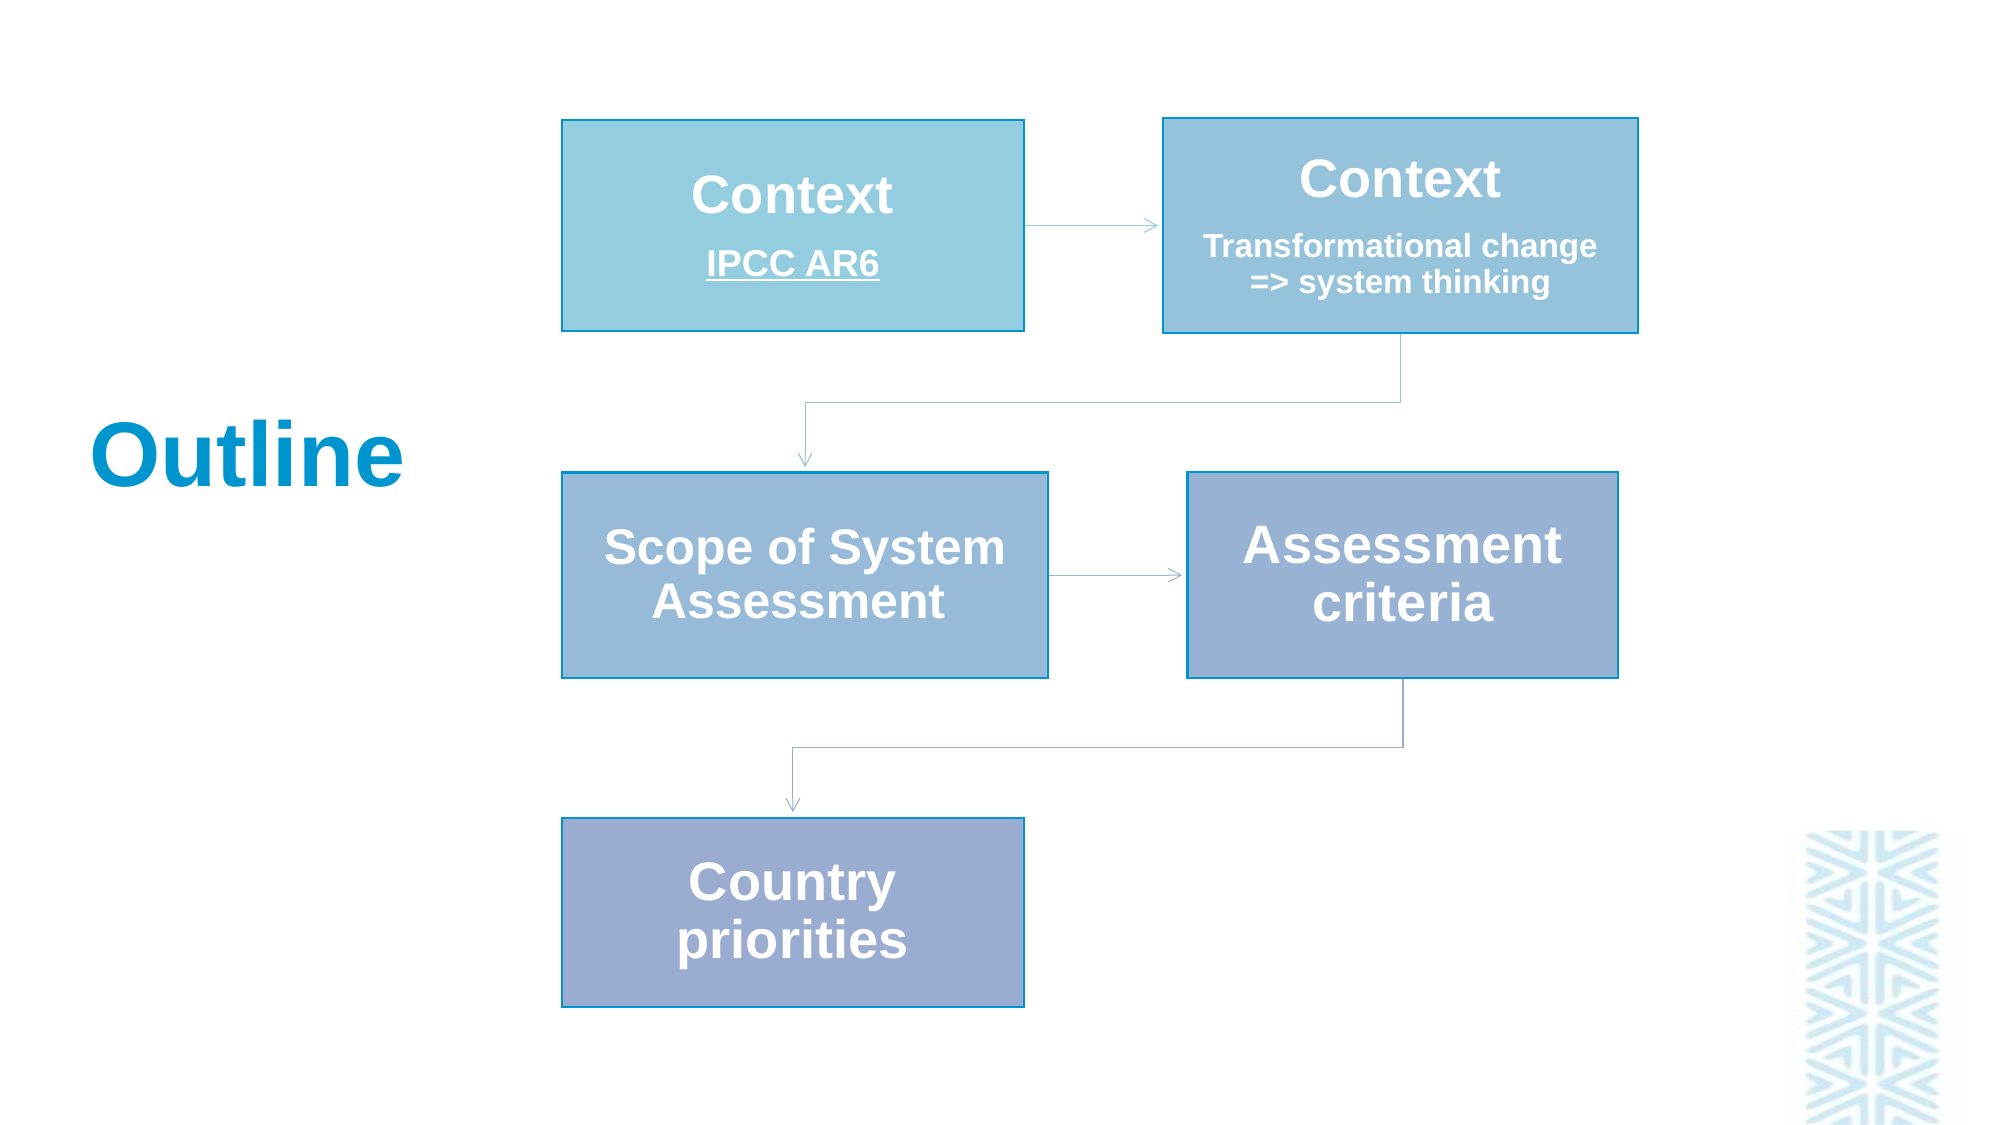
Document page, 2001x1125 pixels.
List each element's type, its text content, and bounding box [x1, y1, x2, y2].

title Outline [0, 416, 433, 514]
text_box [433, 117, 1767, 1007]
picture [1790, 831, 1962, 1124]
